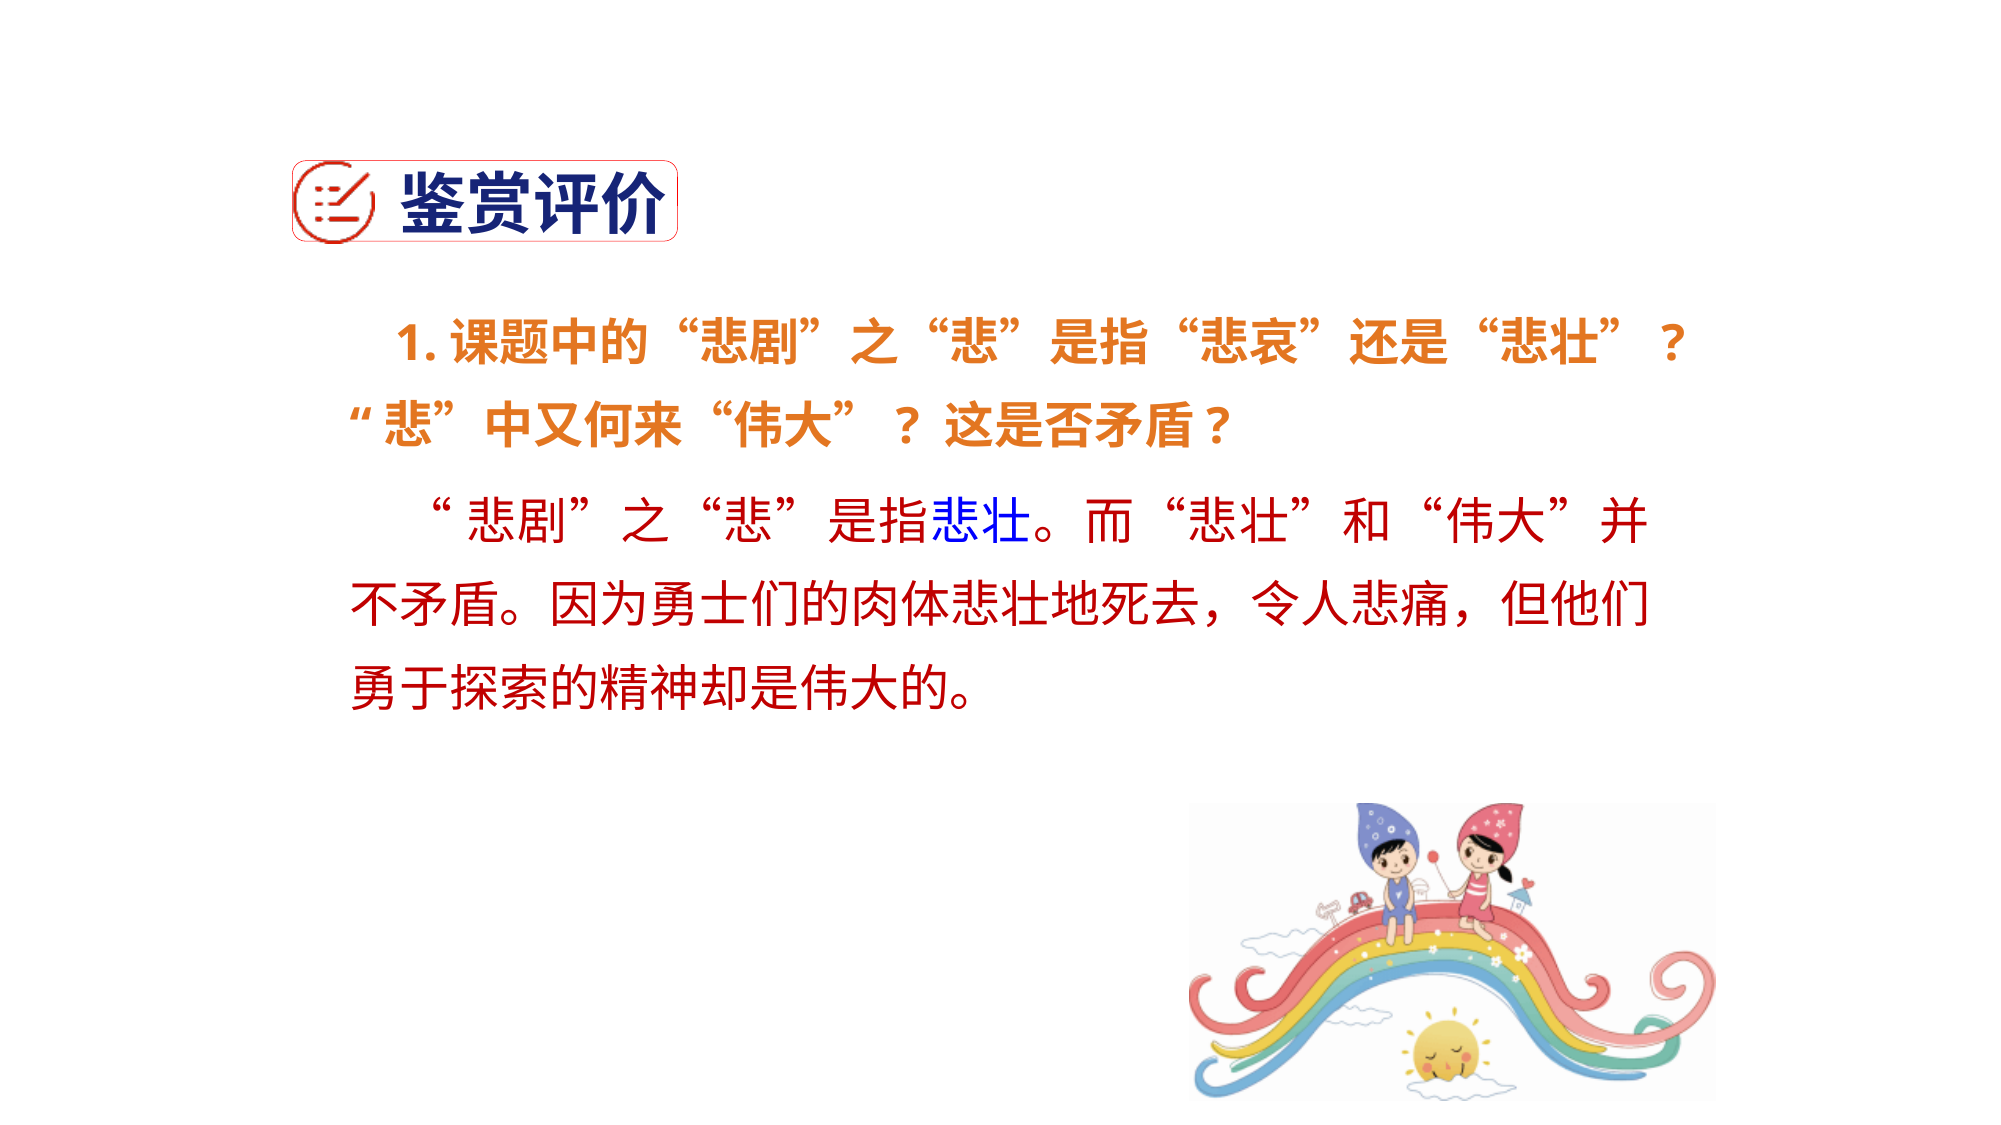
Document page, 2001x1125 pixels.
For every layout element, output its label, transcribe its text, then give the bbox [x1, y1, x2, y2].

text_box [303, 159, 385, 243]
picture [292, 160, 375, 244]
picture [1189, 803, 1716, 1101]
text_box 鉴赏评价 [385, 154, 714, 250]
list 1.课题中的“悲剧”之“悲”是指“悲哀”还是“悲壮”?“悲”中又何来“伟大”? 这是否矛盾? “悲剧”之“悲”是指悲壮。而“悲壮”和“伟大”并不矛盾。因为勇士们的肉体悲壮地死去，令人悲痛，但他们勇于探索的精神却是伟大的。 [338, 281, 1662, 1125]
